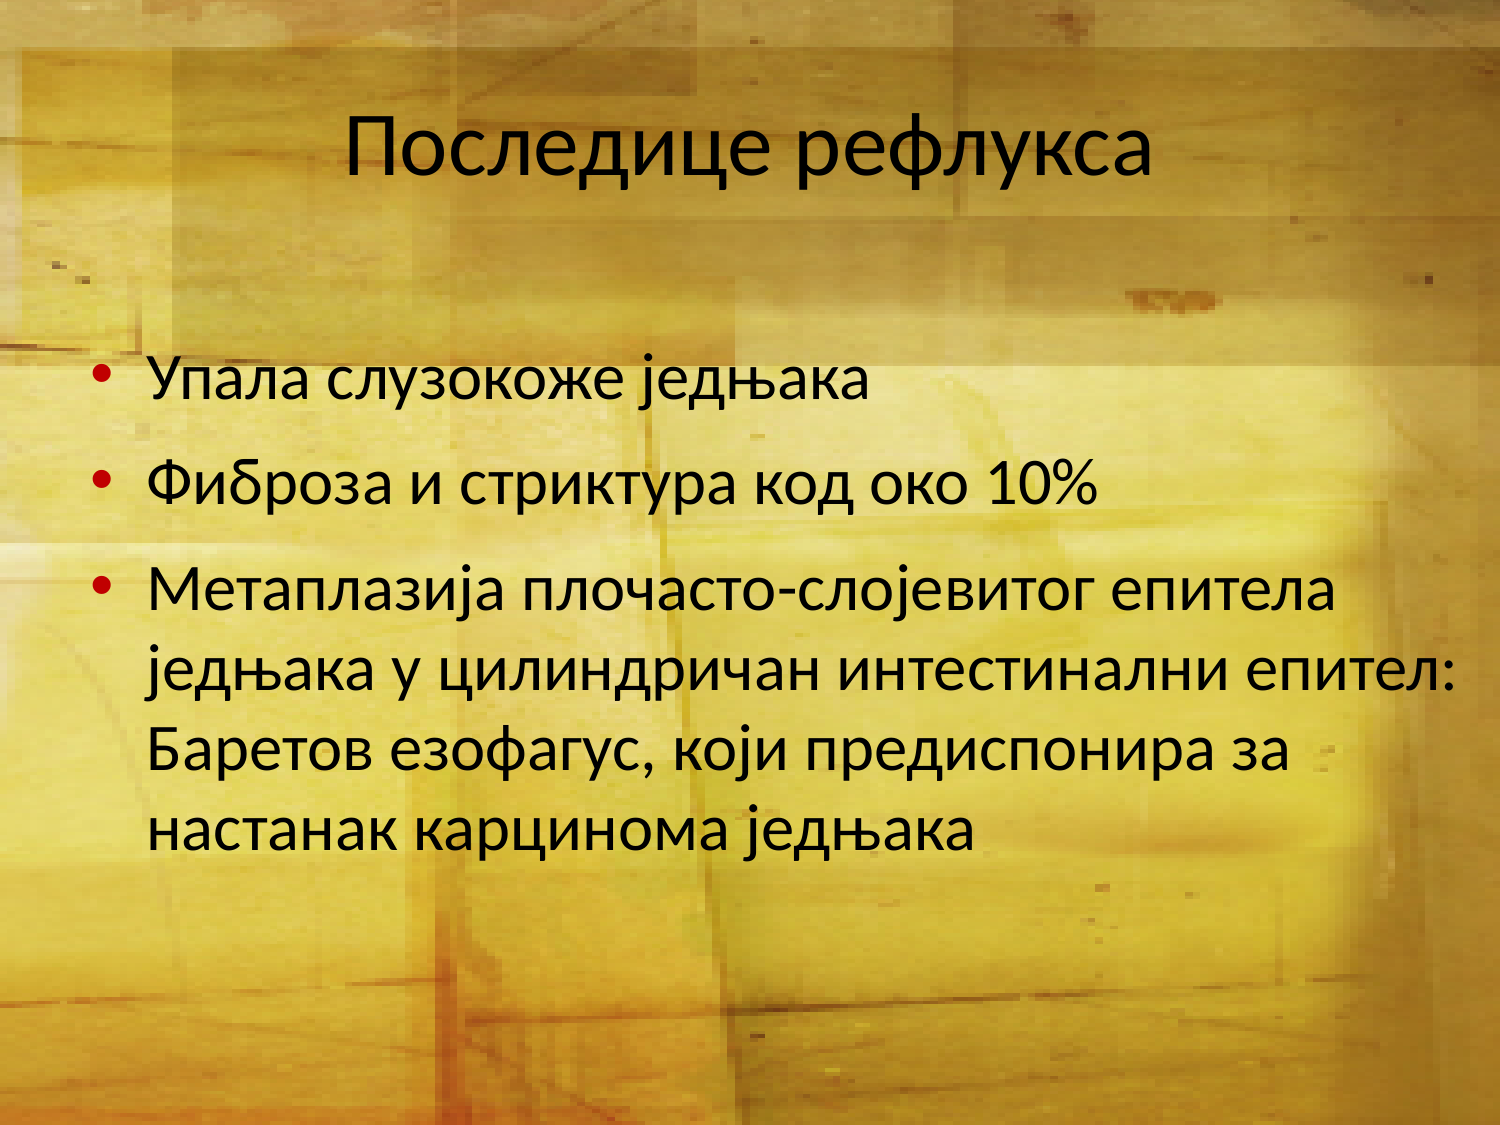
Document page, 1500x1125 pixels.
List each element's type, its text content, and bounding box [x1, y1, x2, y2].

title Последице рефлукса [75, 45, 1425, 233]
list Упала слузокоже једњака Фиброза и стриктура код око 10% Метаплазија плочасто-слојевитог епитела једњака у цилиндричан интестинални епител: Баретов езофагус, који предиспонира за настанак карцинома једњака [75, 324, 1475, 1088]
picture [0, 0, 1500, 1125]
